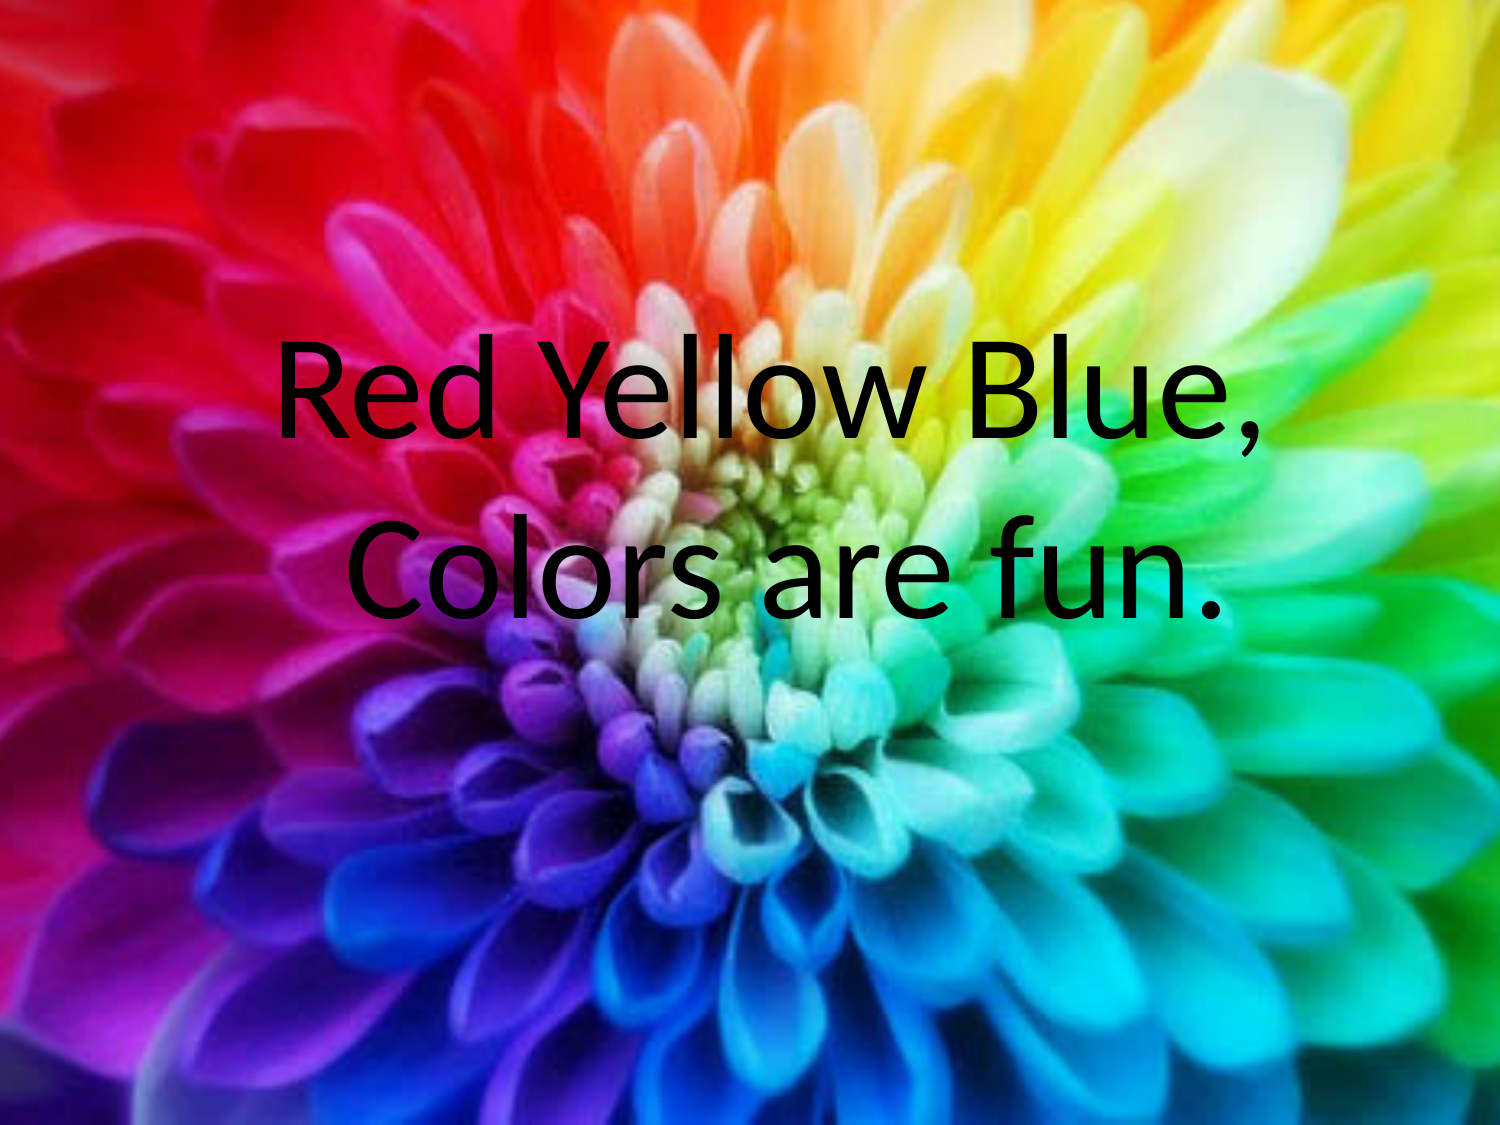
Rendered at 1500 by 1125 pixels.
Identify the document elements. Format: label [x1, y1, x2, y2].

list [0, 0, 1500, 1125]
